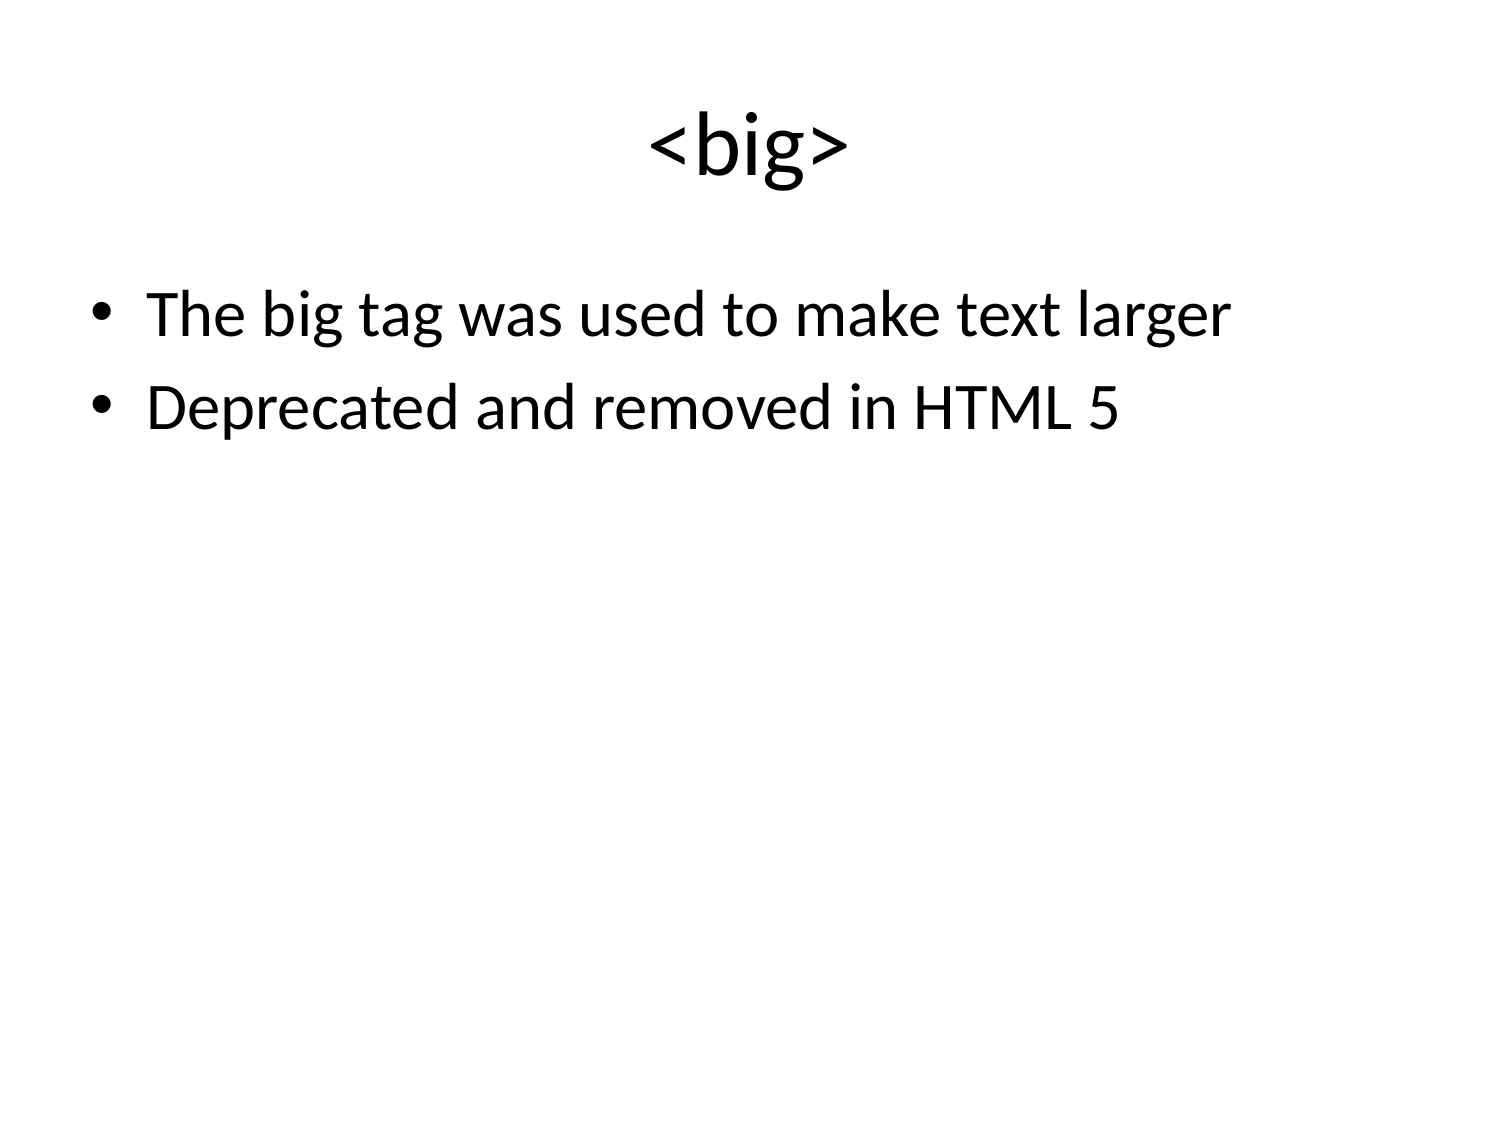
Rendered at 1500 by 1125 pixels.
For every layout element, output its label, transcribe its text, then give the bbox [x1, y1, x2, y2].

list The big tag was used to make text larger Deprecated and removed in HTML 5 [75, 262, 1425, 1005]
title <big> [75, 45, 1425, 233]
